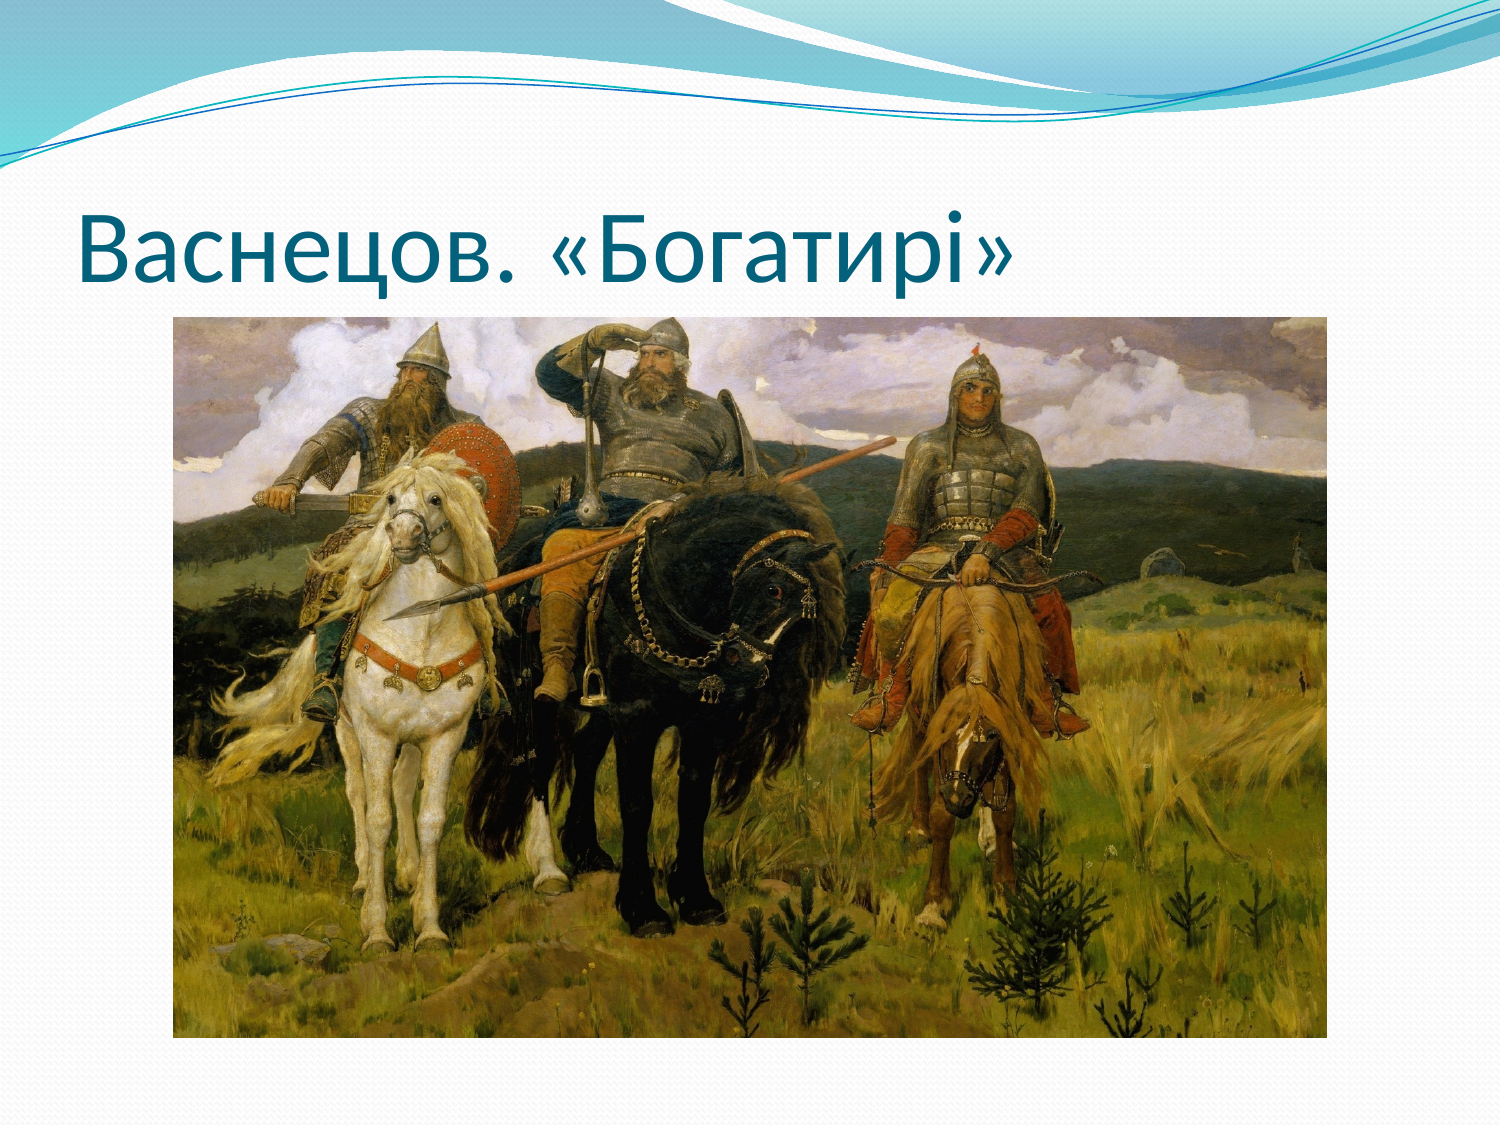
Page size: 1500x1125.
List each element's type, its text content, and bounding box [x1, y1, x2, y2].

title Васнецов. «Богатирі» [75, 115, 1425, 303]
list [173, 317, 1327, 1038]
